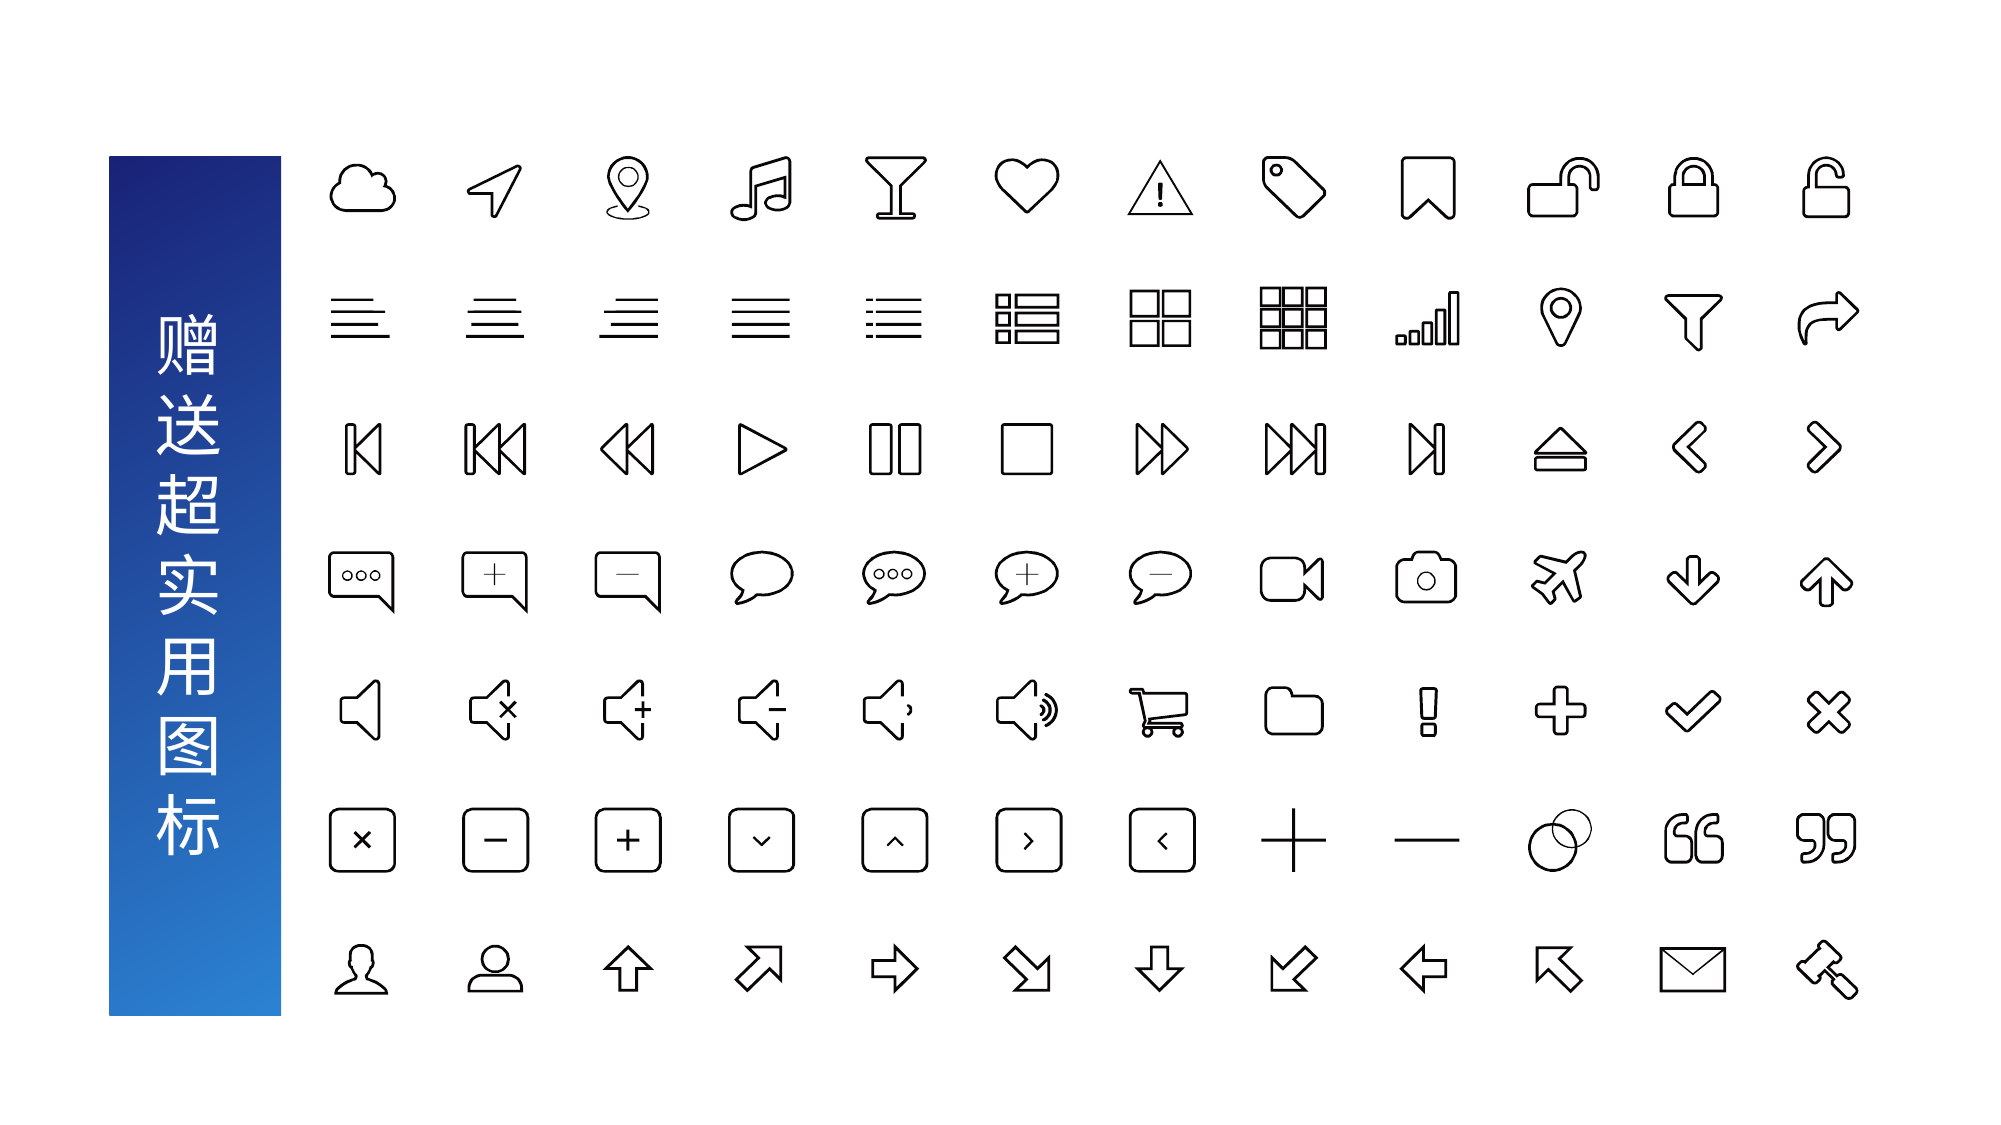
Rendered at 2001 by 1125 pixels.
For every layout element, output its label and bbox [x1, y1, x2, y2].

text_box [1265, 423, 1327, 476]
text_box [994, 550, 1059, 605]
text_box [1305, 286, 1327, 307]
text_box [341, 570, 353, 581]
text_box [499, 700, 517, 718]
text_box [617, 166, 639, 188]
text_box [1305, 328, 1327, 350]
text_box [1270, 944, 1319, 992]
text_box [1540, 287, 1582, 348]
text_box [1531, 550, 1587, 605]
text_box [1259, 307, 1282, 328]
text_box [1527, 157, 1600, 218]
text_box [995, 311, 1011, 327]
text_box [339, 679, 381, 741]
text_box [363, 840, 372, 849]
text_box [1660, 947, 1694, 976]
text_box [1394, 838, 1460, 842]
text_box [1259, 328, 1282, 350]
text_box [369, 570, 381, 581]
text_box [355, 570, 367, 581]
text_box [1134, 945, 1186, 993]
text_box [1000, 423, 1054, 476]
text_box [1305, 307, 1327, 328]
text_box [469, 679, 510, 741]
text_box [630, 838, 640, 842]
text_box [484, 838, 507, 842]
text_box [1421, 308, 1447, 346]
text_box [1448, 291, 1460, 346]
text_box [1135, 423, 1189, 476]
text_box [109, 156, 282, 1016]
text_box [1158, 182, 1163, 200]
text_box [1395, 334, 1407, 346]
text_box [331, 334, 390, 338]
text_box [730, 550, 794, 605]
text_box [1262, 156, 1327, 219]
text_box [329, 163, 396, 213]
text_box [331, 322, 379, 326]
text_box [875, 322, 922, 326]
text_box [1041, 698, 1052, 722]
text_box [600, 423, 655, 476]
text_box [334, 944, 389, 995]
text_box [607, 156, 649, 213]
text_box [995, 807, 1063, 873]
text_box [1672, 420, 1707, 474]
text_box [1806, 420, 1842, 474]
text_box [603, 679, 645, 741]
text_box [594, 807, 662, 873]
text_box [1399, 943, 1448, 994]
text_box [602, 944, 655, 992]
text_box [1802, 156, 1851, 219]
text_box [1666, 555, 1720, 606]
text_box [865, 156, 927, 220]
text_box [634, 701, 651, 718]
text_box [1282, 286, 1304, 307]
text_box [1668, 157, 1720, 218]
text_box [994, 158, 1060, 214]
text_box [995, 329, 1011, 344]
text_box [610, 322, 658, 326]
text_box [1395, 550, 1458, 604]
text_box [1129, 319, 1160, 347]
text_box [996, 679, 1038, 741]
text_box [1261, 838, 1292, 842]
text_box [599, 334, 658, 338]
text_box [1800, 557, 1854, 608]
text_box [875, 334, 922, 338]
text_box [1408, 329, 1420, 346]
text_box [1161, 319, 1192, 347]
text_box [1129, 289, 1160, 318]
text_box [1400, 156, 1456, 220]
text_box [1551, 809, 1593, 849]
text_box [1002, 944, 1051, 992]
text_box [738, 423, 788, 476]
text_box [869, 423, 893, 476]
text_box [898, 423, 922, 476]
text_box [466, 164, 522, 219]
text_box [768, 708, 786, 712]
text_box [461, 551, 528, 614]
text_box [328, 807, 396, 873]
text_box [731, 334, 790, 338]
text_box [738, 679, 779, 741]
text_box [606, 205, 650, 220]
text_box [1128, 550, 1192, 605]
text_box [995, 293, 1011, 309]
text_box [1259, 556, 1324, 602]
text_box [466, 334, 524, 338]
text_box [1419, 687, 1438, 720]
text_box [345, 423, 382, 476]
text_box [862, 679, 904, 741]
text_box [1806, 690, 1851, 734]
text_box [1797, 291, 1860, 346]
text_box [871, 943, 920, 994]
text_box [1292, 808, 1296, 872]
text_box [1664, 294, 1723, 352]
text_box [1282, 328, 1304, 350]
text_box [467, 944, 524, 993]
text_box [1796, 939, 1859, 1000]
text_box [1014, 293, 1060, 309]
text_box [730, 156, 792, 222]
text_box [1128, 807, 1196, 873]
text_box [1535, 946, 1584, 994]
text_box [1664, 813, 1724, 864]
text_box [1665, 690, 1722, 733]
text_box [1039, 704, 1046, 716]
text_box [886, 836, 904, 847]
text_box [1534, 685, 1587, 736]
text_box [873, 568, 885, 580]
text_box [1796, 813, 1857, 864]
text_box [1534, 426, 1588, 472]
text_box [901, 568, 913, 580]
text_box [328, 551, 395, 614]
text_box [1420, 722, 1437, 737]
text_box [594, 551, 661, 614]
text_box [1161, 289, 1192, 318]
text_box [862, 550, 927, 605]
text_box [1296, 838, 1326, 842]
text_box [861, 807, 929, 873]
text_box [353, 831, 372, 849]
text_box [1417, 571, 1436, 591]
text_box [1157, 832, 1168, 850]
text_box [731, 322, 790, 326]
text_box [1264, 686, 1324, 736]
text_box [471, 322, 519, 326]
text_box [1693, 947, 1726, 975]
text_box [1014, 311, 1060, 327]
text_box [464, 423, 527, 476]
text_box [1023, 832, 1034, 850]
text_box [1014, 329, 1060, 344]
text_box [728, 807, 796, 873]
text_box [1259, 286, 1282, 307]
text_box [1128, 687, 1189, 738]
text_box [752, 836, 771, 847]
text_box [887, 568, 899, 580]
text_box [1659, 947, 1727, 993]
text_box [906, 704, 913, 716]
text_box [462, 807, 530, 873]
text_box [734, 945, 783, 993]
text_box [1408, 423, 1445, 476]
text_box [353, 831, 362, 839]
text_box [1044, 693, 1058, 728]
text_box [626, 829, 630, 851]
text_box [1527, 822, 1578, 872]
text_box [1127, 159, 1194, 216]
text_box [1282, 307, 1304, 328]
